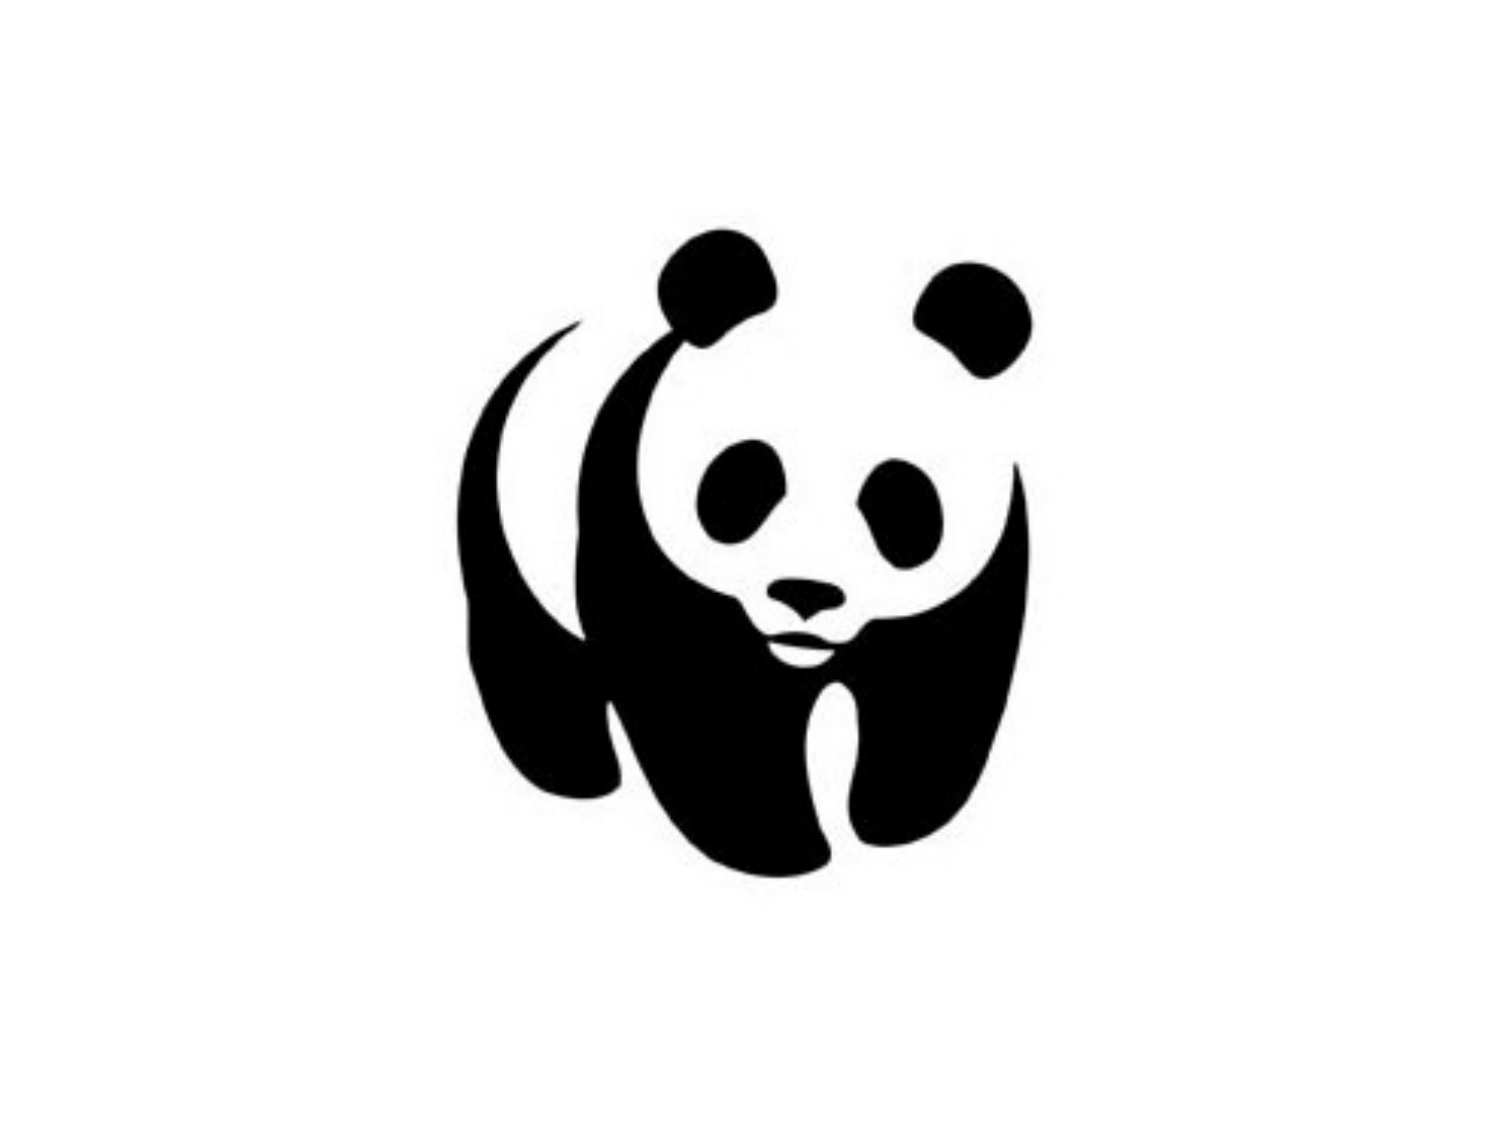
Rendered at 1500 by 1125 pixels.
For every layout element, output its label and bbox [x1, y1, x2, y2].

picture [94, 137, 1401, 988]
